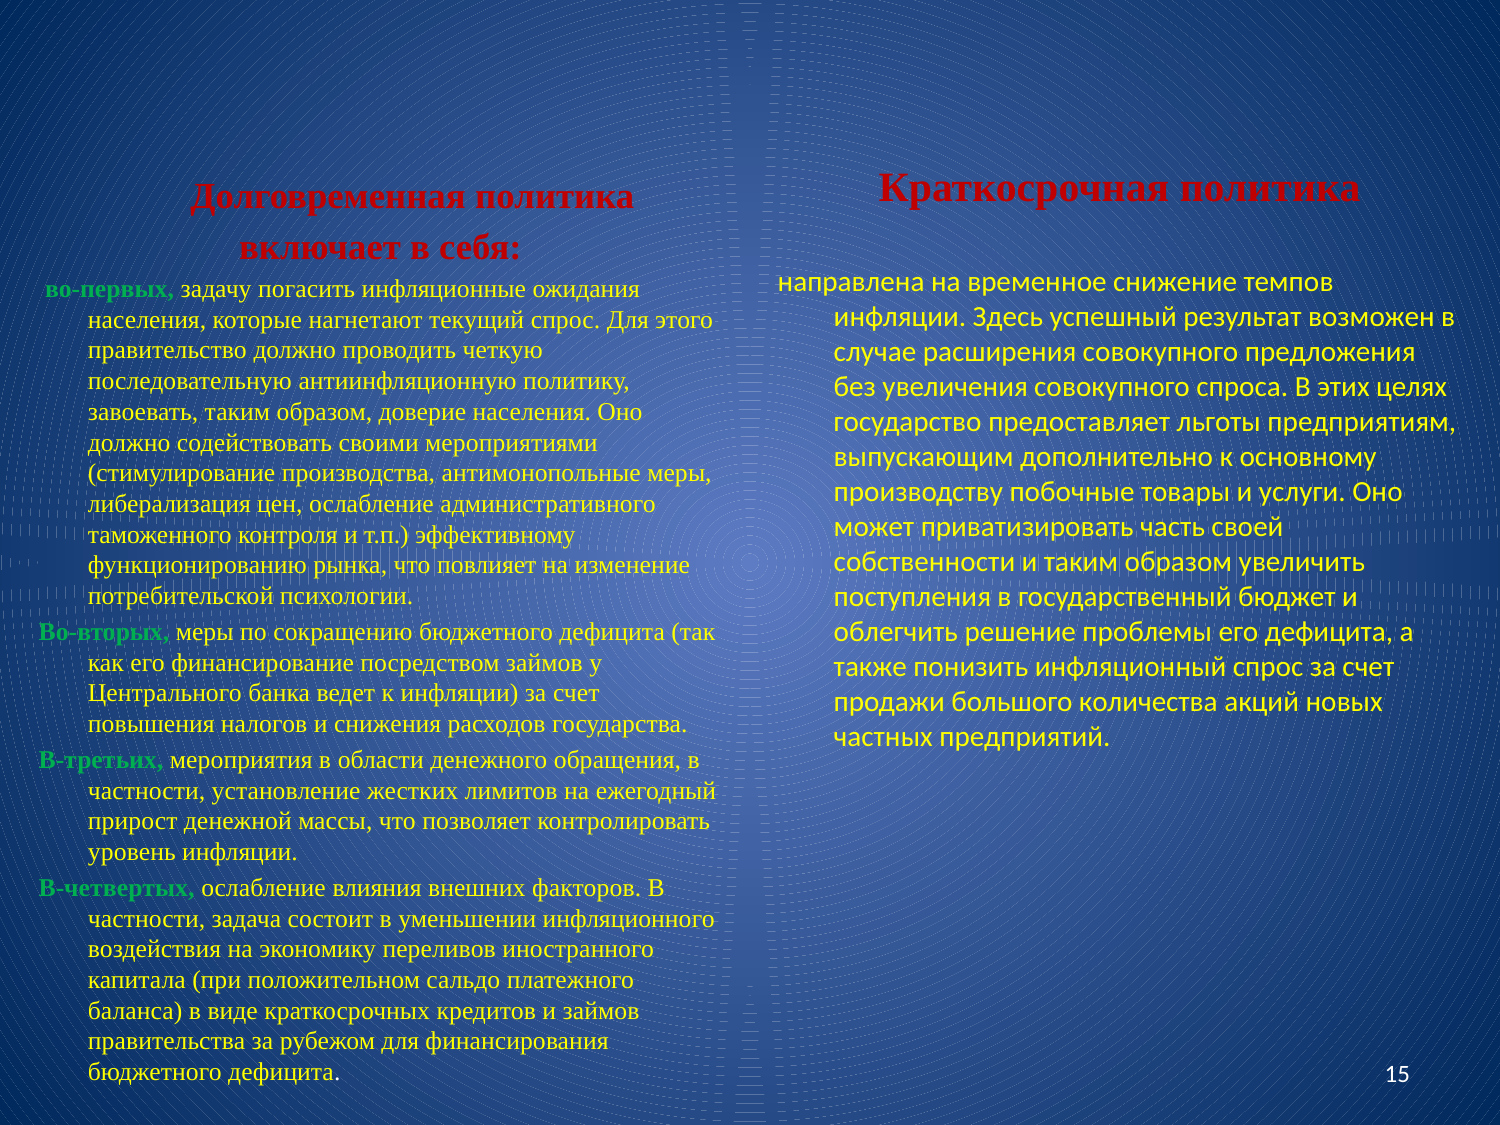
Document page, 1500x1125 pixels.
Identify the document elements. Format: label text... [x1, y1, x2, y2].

list Краткосрочная политика направлена на временное снижение темпов инфляции. Здесь успешный результат возможен в случае расширения совокупного предложения без увеличения совокупного спроса. В этих целях государство предоставляет льготы предприятиям, выпускающим дополнительно к основному производству побочные товары и услуги. Оно может приватизировать часть своей собственности и таким образом увеличить поступления в государственный бюджет и облегчить решение проблемы его дефицита, а также понизить инфляционный спрос за счет продажи большого количества акций новых частных предприятий. [762, 152, 1477, 1102]
slide_number 15 [1074, 1042, 1425, 1103]
list Долговременная политика включает в себя: во-первых, задачу погасить инфляционные ожидания населения, которые нагнетают текущий спрос. Для этого правительство должно проводить четкую последовательную антиинфляционную политику, завоевать, таким образом, доверие населения. Оно должно содействовать своими мероприятиями (стимулирование производства, антимонопольные меры, либерализация цен, ослабление административного таможенного контроля и т.п.) эффективному функционированию рынка, что повлияет на изменение потребительской психологии. Во-вторых, меры по сокращению бюджетного дефицита (так как его финансирование посредством займов у Центрального банка ведет к инфляции) за счет повышения налогов и снижения расходов государства. В-третьих, мероприятия в области денежного обращения, в частности, установление жестких лимитов на ежегодный прирост денежной массы, что позволяет контролировать уровень инфляции. В-четвертых, ослабление влияния внешних факторов. В частности, задача состоит в уменьшении инфляционного воздействия на экономику переливов иностранного капитала (при положительном сальдо платежного баланса) в виде краткосрочных кредитов и займов правительства за рубежом для финансирования бюджетного дефицита. [23, 164, 738, 1102]
